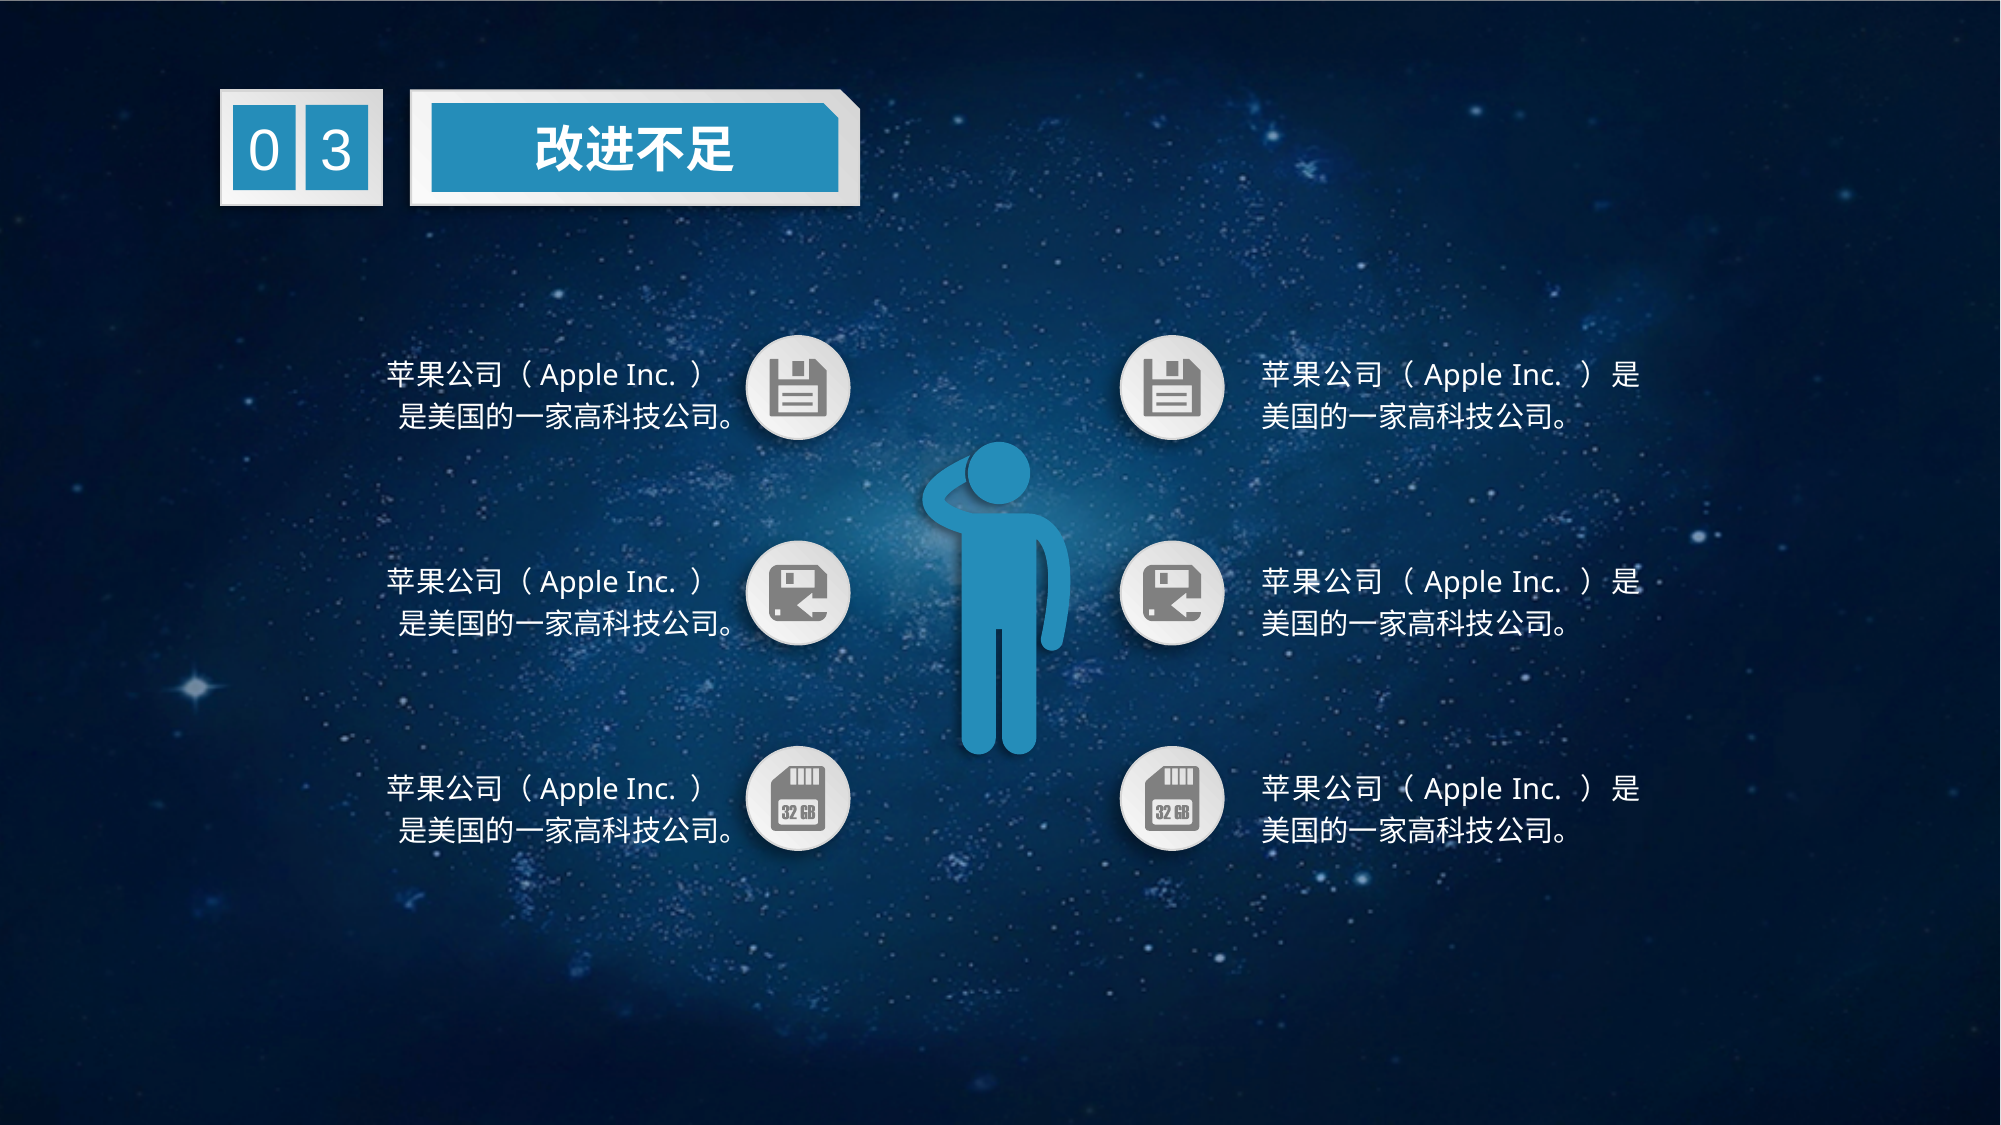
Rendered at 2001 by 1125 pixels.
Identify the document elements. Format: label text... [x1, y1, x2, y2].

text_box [746, 747, 850, 850]
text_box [305, 104, 369, 191]
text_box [410, 90, 860, 205]
text_box 苹果公司（Apple Inc. ）是美国的一家高科技公司。 [355, 341, 735, 441]
text_box [922, 455, 1071, 755]
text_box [232, 104, 297, 191]
text_box 苹果公司（Apple Inc. ）是美国的一家高科技公司。 [1246, 755, 1656, 855]
text_box 苹果公司（Apple Inc. ）是美国的一家高科技公司。 [1246, 341, 1656, 441]
text_box [220, 89, 383, 206]
picture [0, 0, 2001, 1125]
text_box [746, 336, 850, 439]
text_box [1120, 541, 1224, 645]
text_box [1120, 747, 1224, 850]
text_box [1120, 336, 1224, 439]
text_box 苹果公司（Apple Inc. ）是美国的一家高科技公司。 [1246, 548, 1656, 648]
text_box [967, 441, 1031, 505]
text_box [746, 541, 850, 645]
text_box 苹果公司（Apple Inc. ）是美国的一家高科技公司。 [355, 548, 735, 648]
text_box 苹果公司（Apple Inc. ）是美国的一家高科技公司。 [355, 755, 735, 855]
